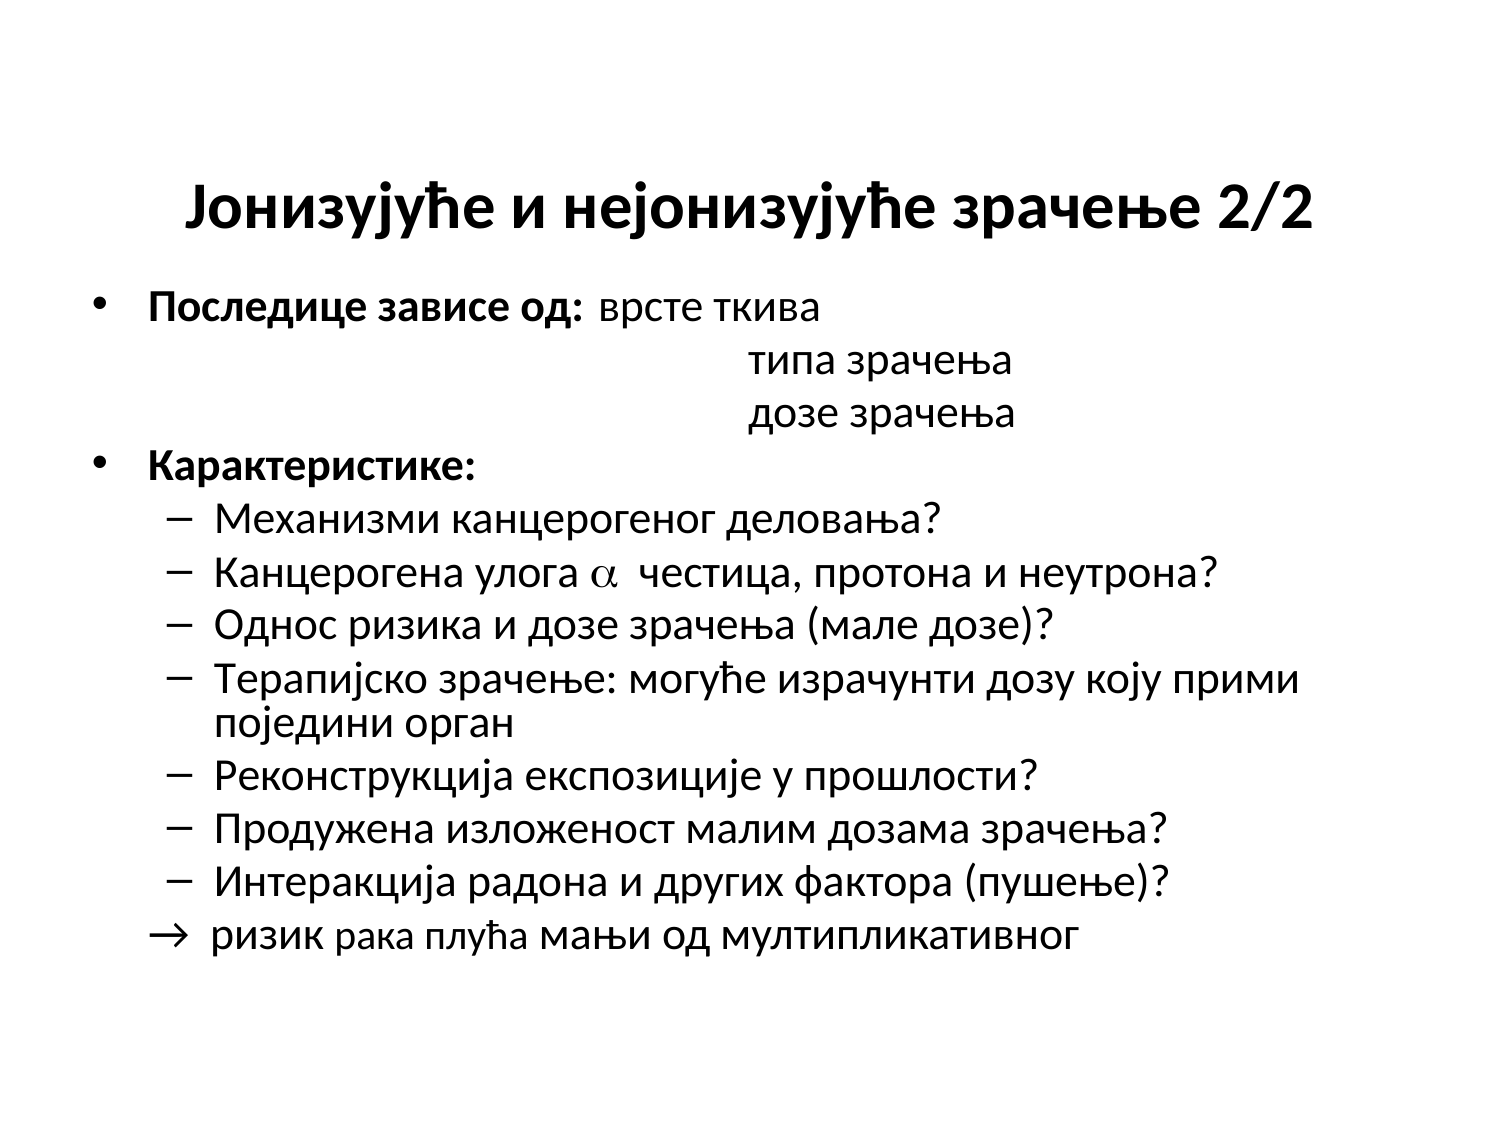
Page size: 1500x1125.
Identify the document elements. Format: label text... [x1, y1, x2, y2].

title Јонизујуће и нејонизујуће зрачење 2/2 [75, 125, 1425, 279]
list Последице зависе од: врсте ткива типа зрачења дозе зрачења Карактеристике: Механизми канцерогеног деловања? Канцерогена улога  честица, протона и неутрона? Однос ризика и дозе зрачења (мале дозе)? Терапијско зрачење: могуће израчунти дозу коју прими поједини орган Реконструкција експозиције у прошлости? Продужена изложеност малим дозама зрачења? Интеракција радона и других фактора (пушење)? → ризик рака плућа мањи од мултипликативног [76, 278, 1427, 1022]
